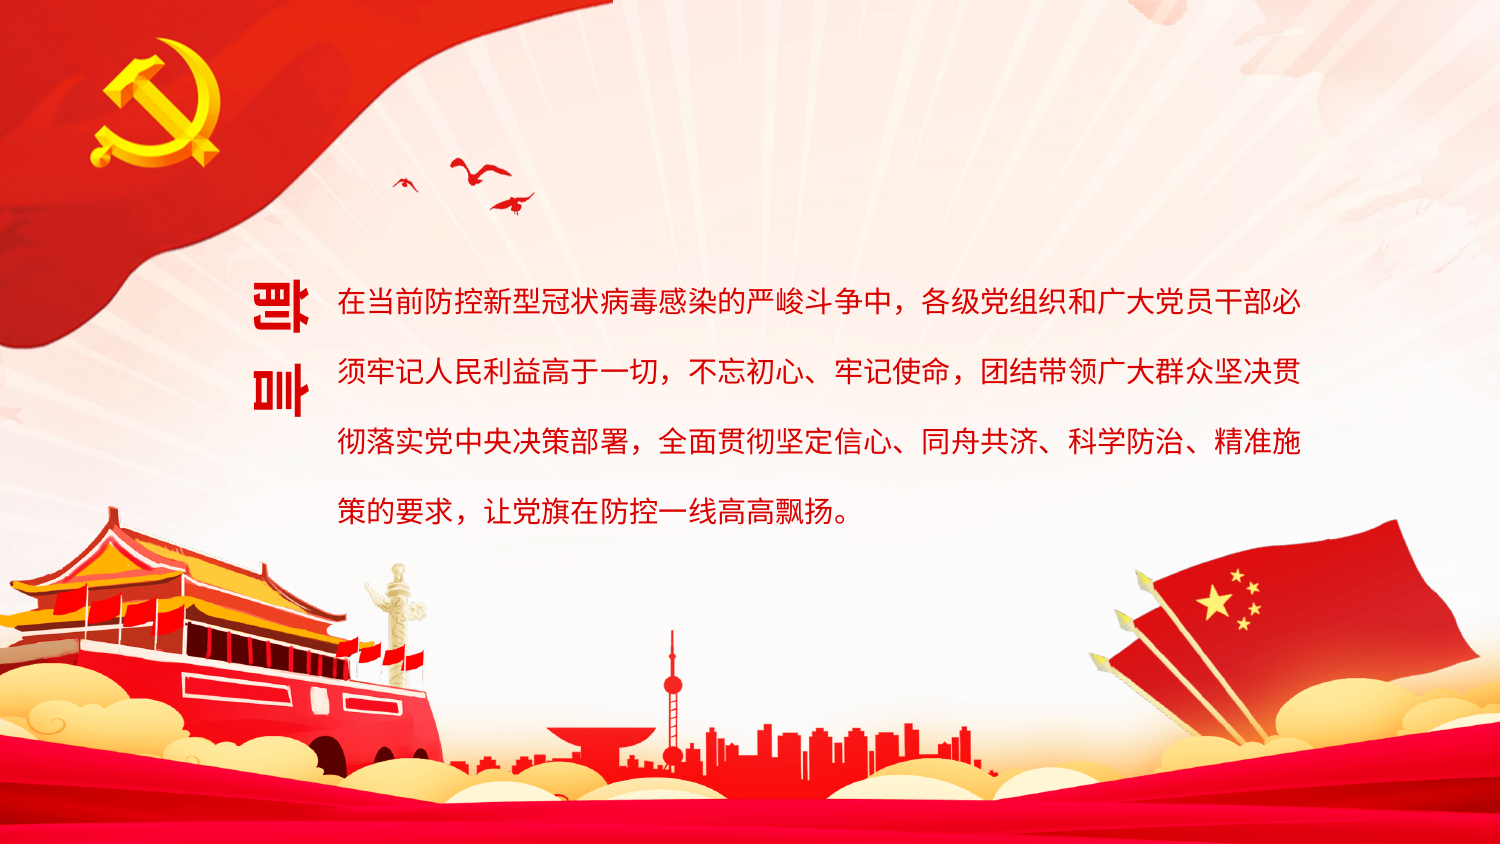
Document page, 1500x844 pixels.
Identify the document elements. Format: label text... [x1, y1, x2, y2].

text_box 前 言 [223, 353, 325, 463]
text_box 在当前防控新型冠状病毒感染的严峻斗争中，各级党组织和广大党员干部必须牢记人民利益高于一切，不忘初心、牢记使命，团结带领广大群众坚决贯彻落实党中央决策部署，全面贯彻坚定信心、同舟共济、科学防治、精准施策的要求，让党旗在防控一线高高飘扬。 [325, 191, 1339, 463]
picture [0, 0, 1500, 844]
